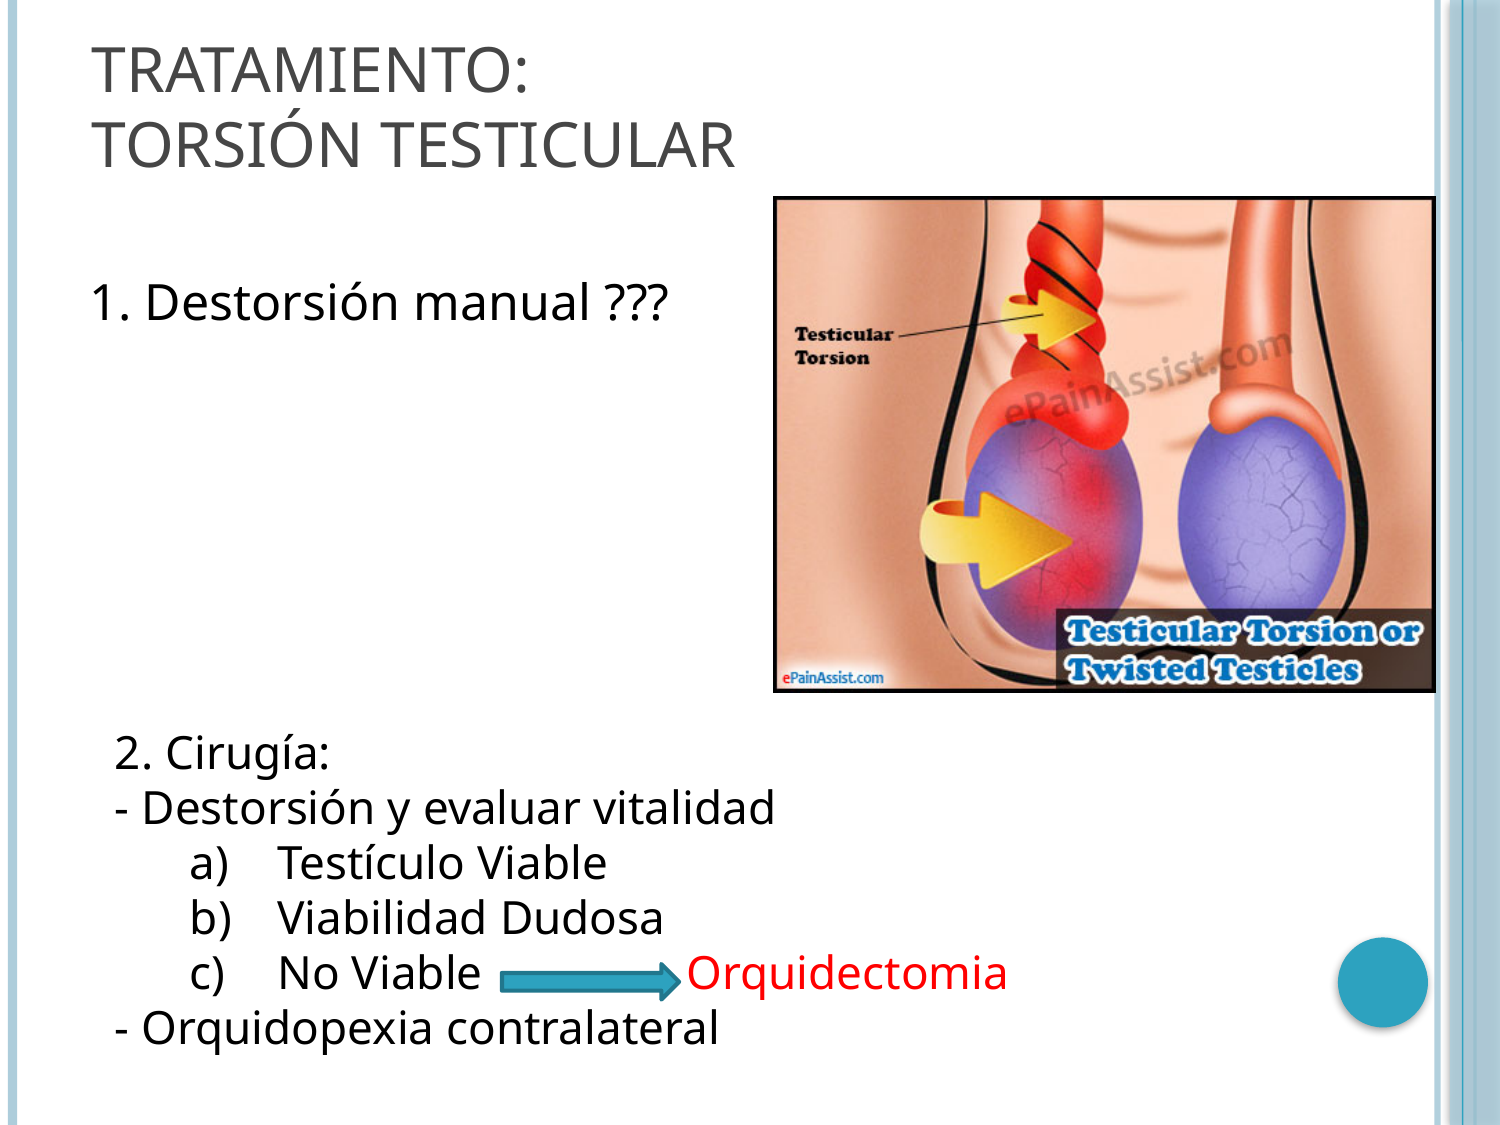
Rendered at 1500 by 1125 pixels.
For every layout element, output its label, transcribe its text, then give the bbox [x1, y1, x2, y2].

list 1. Destorsión manual ??? [75, 262, 1128, 1075]
text_box [499, 962, 682, 1002]
text_box 2. Cirugía: - Destorsión y evaluar vitalidad Testículo Viable Viabilidad Dudosa No Viable Orquidectomia - Orquidopexia contralateral [100, 715, 1223, 1061]
title Tratamiento: TORSIÓN TESTICULAR [76, 0, 1302, 188]
picture [773, 195, 1436, 693]
